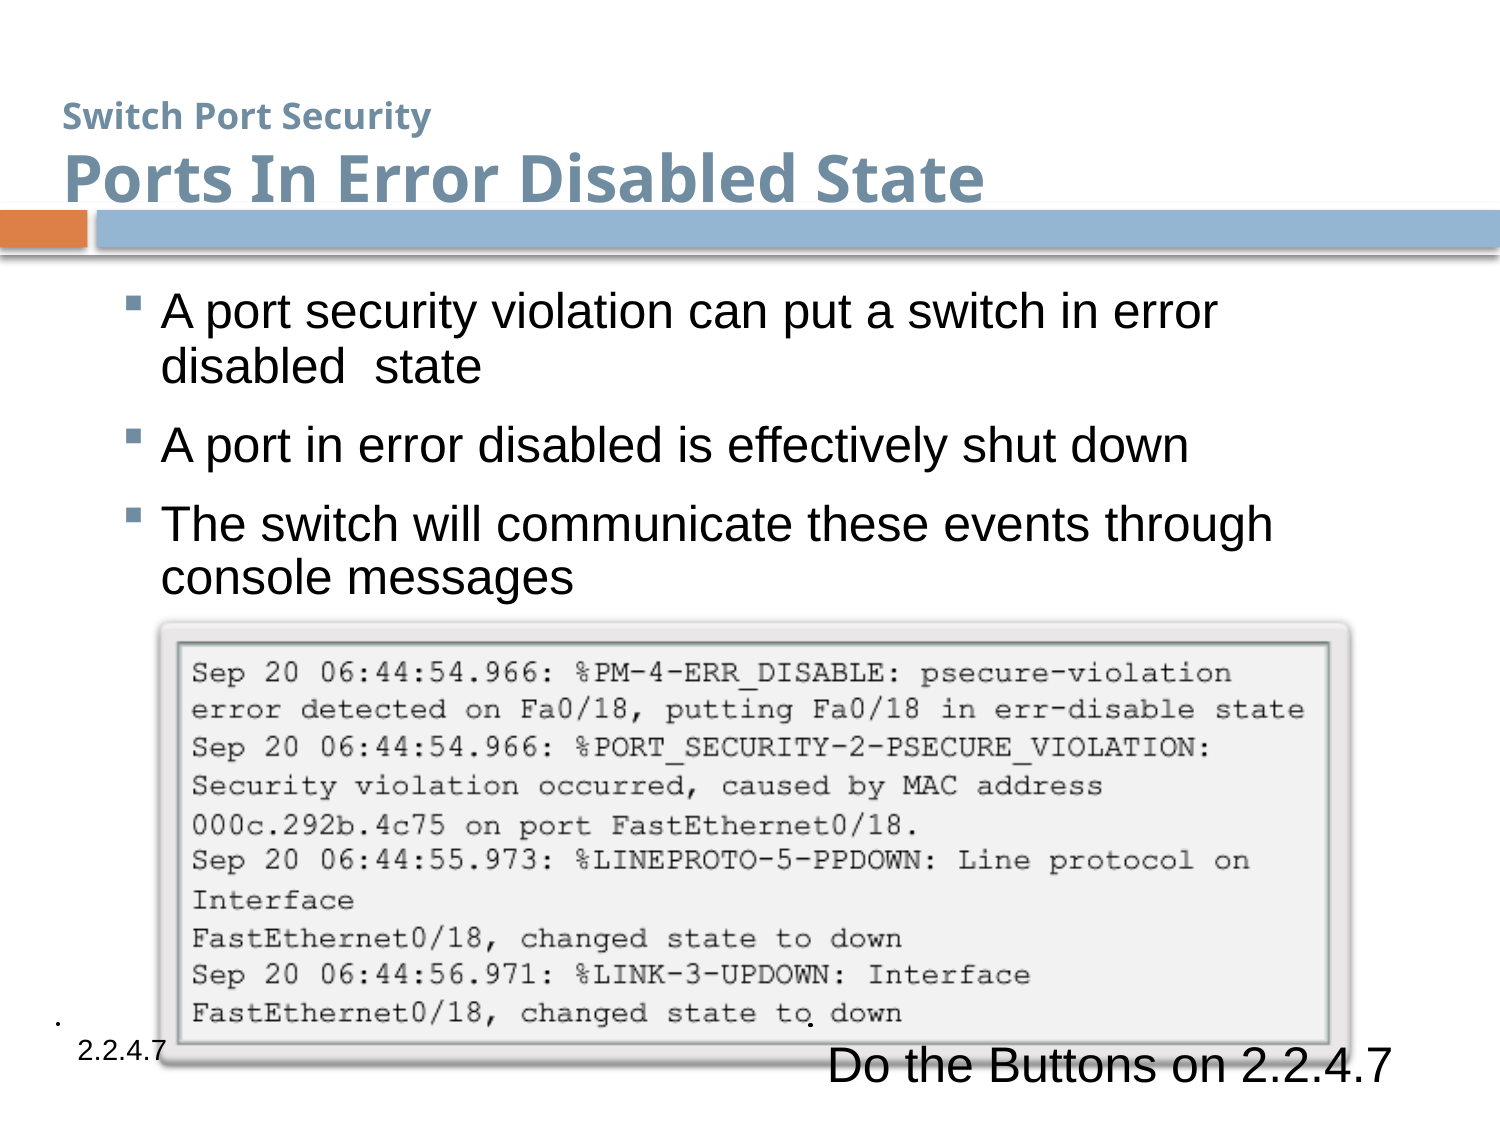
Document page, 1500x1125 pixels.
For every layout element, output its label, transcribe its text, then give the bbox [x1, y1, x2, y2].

picture [143, 609, 1361, 1080]
text_box [83, 230, 1387, 724]
title Switch Port Security Ports In Error Disabled State [47, 85, 1384, 224]
